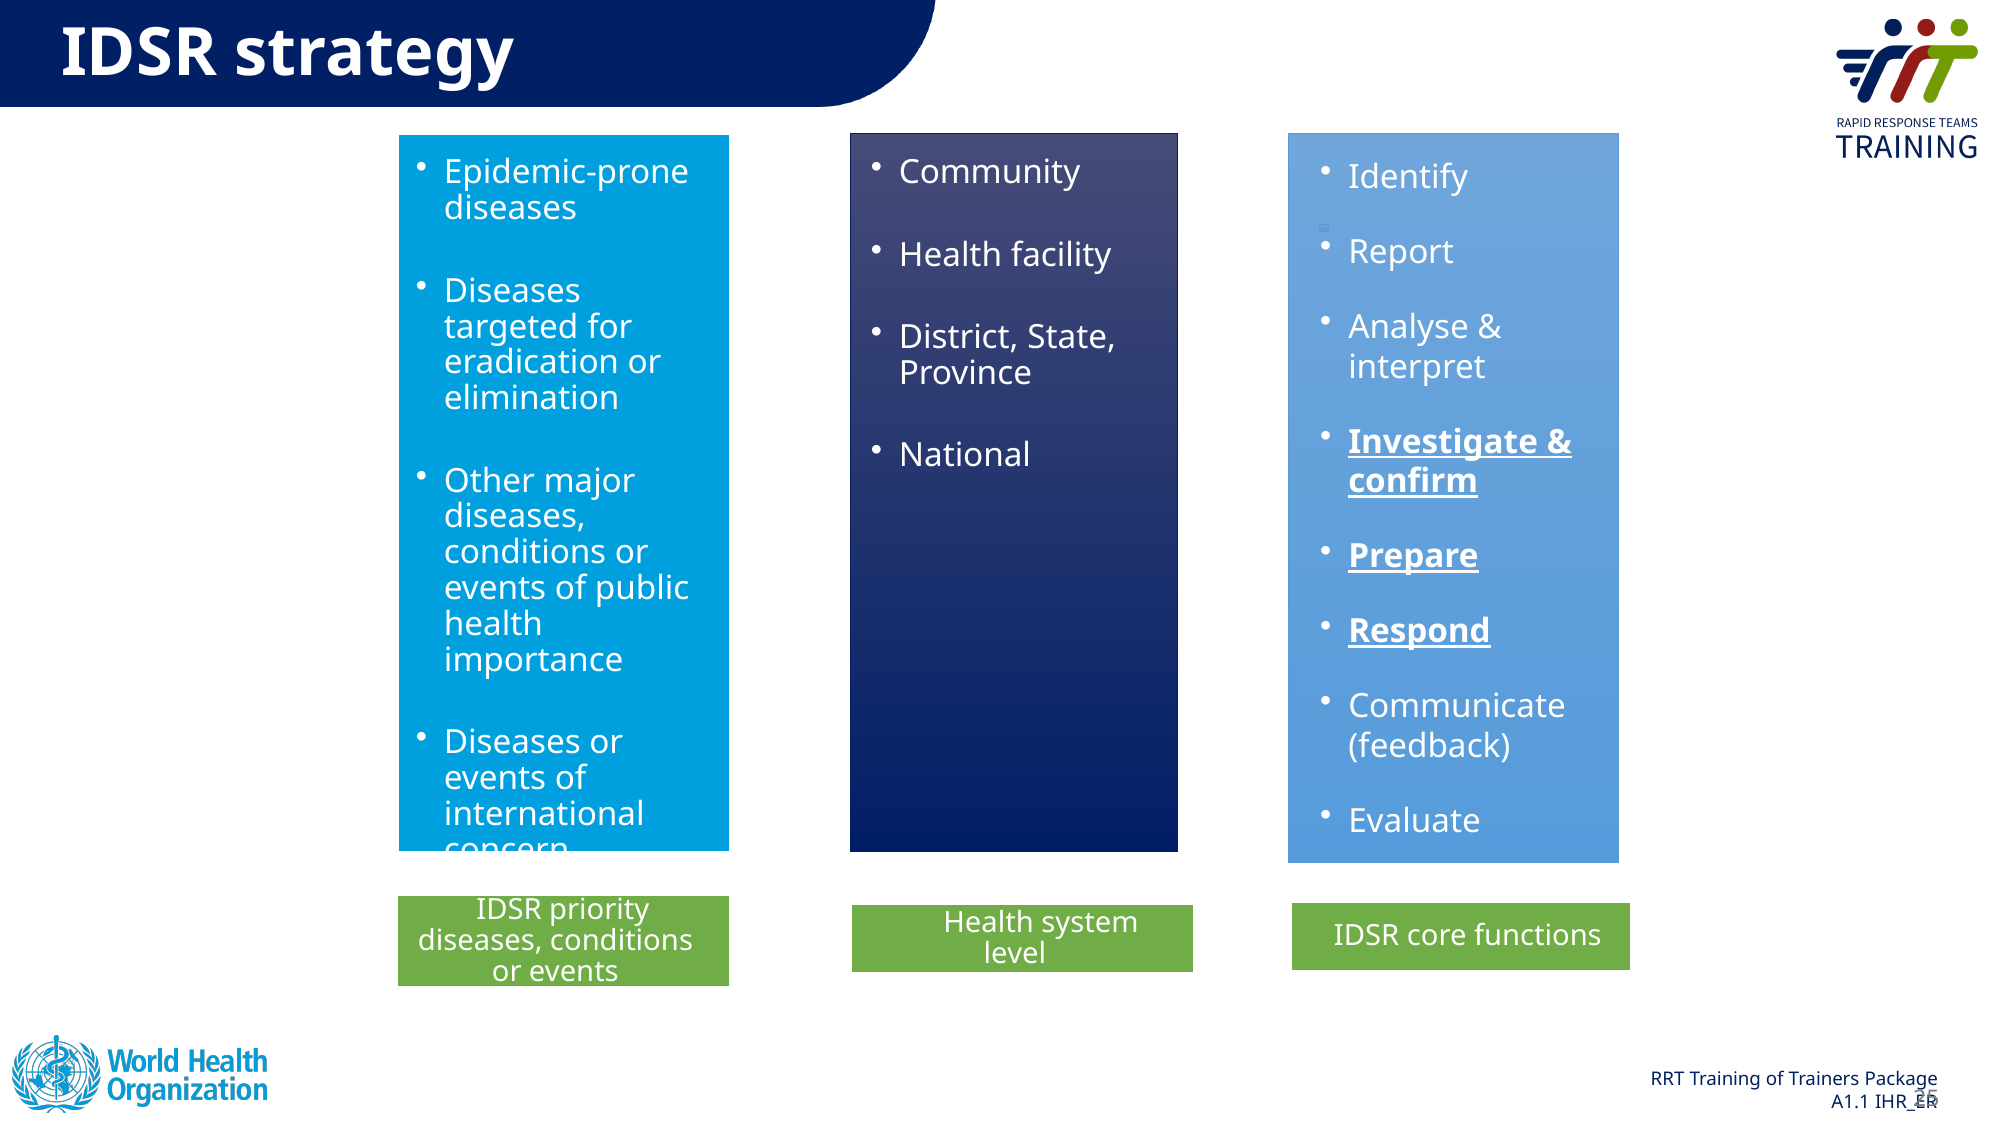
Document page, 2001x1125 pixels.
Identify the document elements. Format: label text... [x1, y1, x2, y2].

picture [58, 1050, 64, 1058]
picture [12, 1083, 48, 1113]
text_box IDSR strategy [53, 1, 1445, 97]
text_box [396, 132, 1632, 988]
picture [12, 1035, 267, 1113]
picture [0, 0, 936, 107]
picture [1835, 19, 1978, 167]
